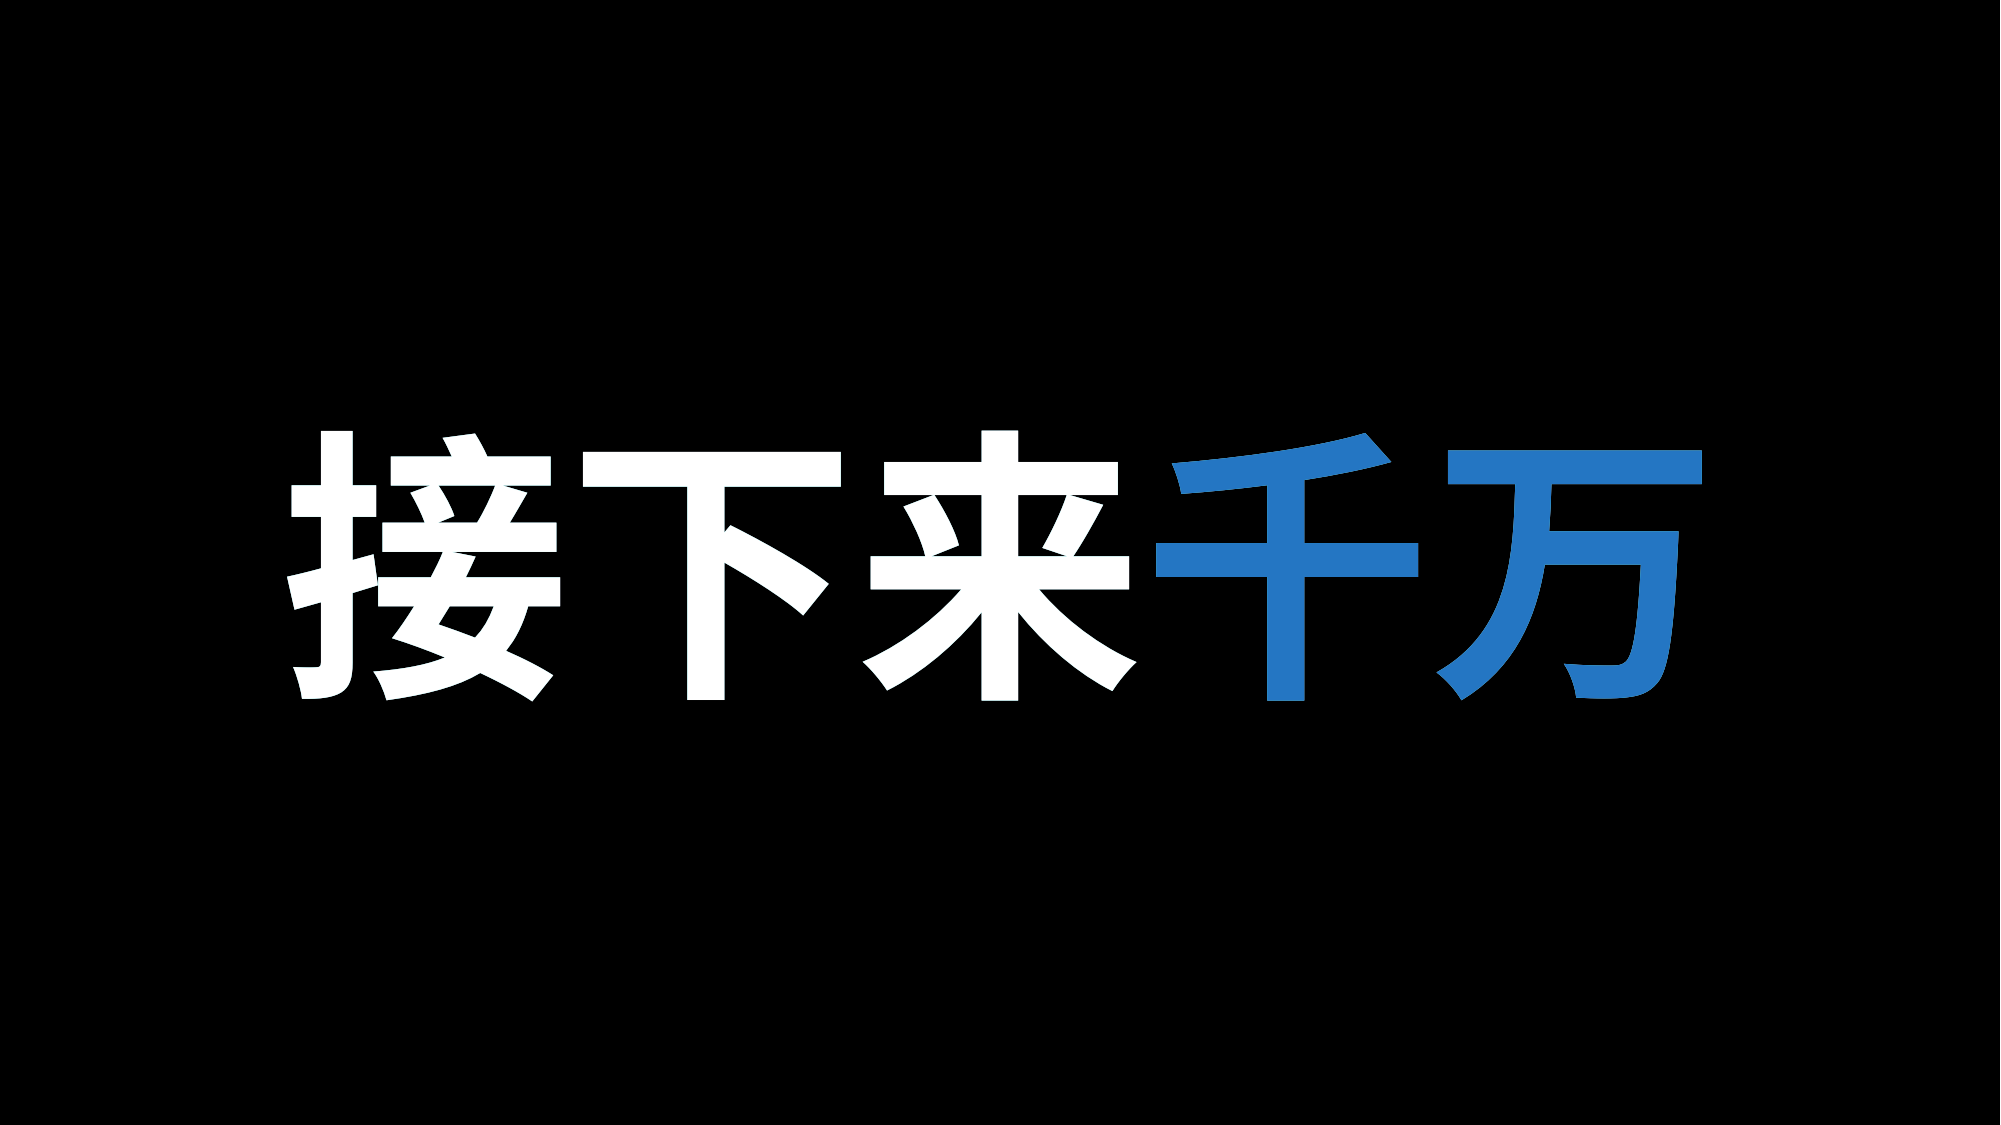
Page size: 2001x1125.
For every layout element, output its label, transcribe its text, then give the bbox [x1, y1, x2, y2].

text_box 接下来千万 [70, 380, 1930, 741]
